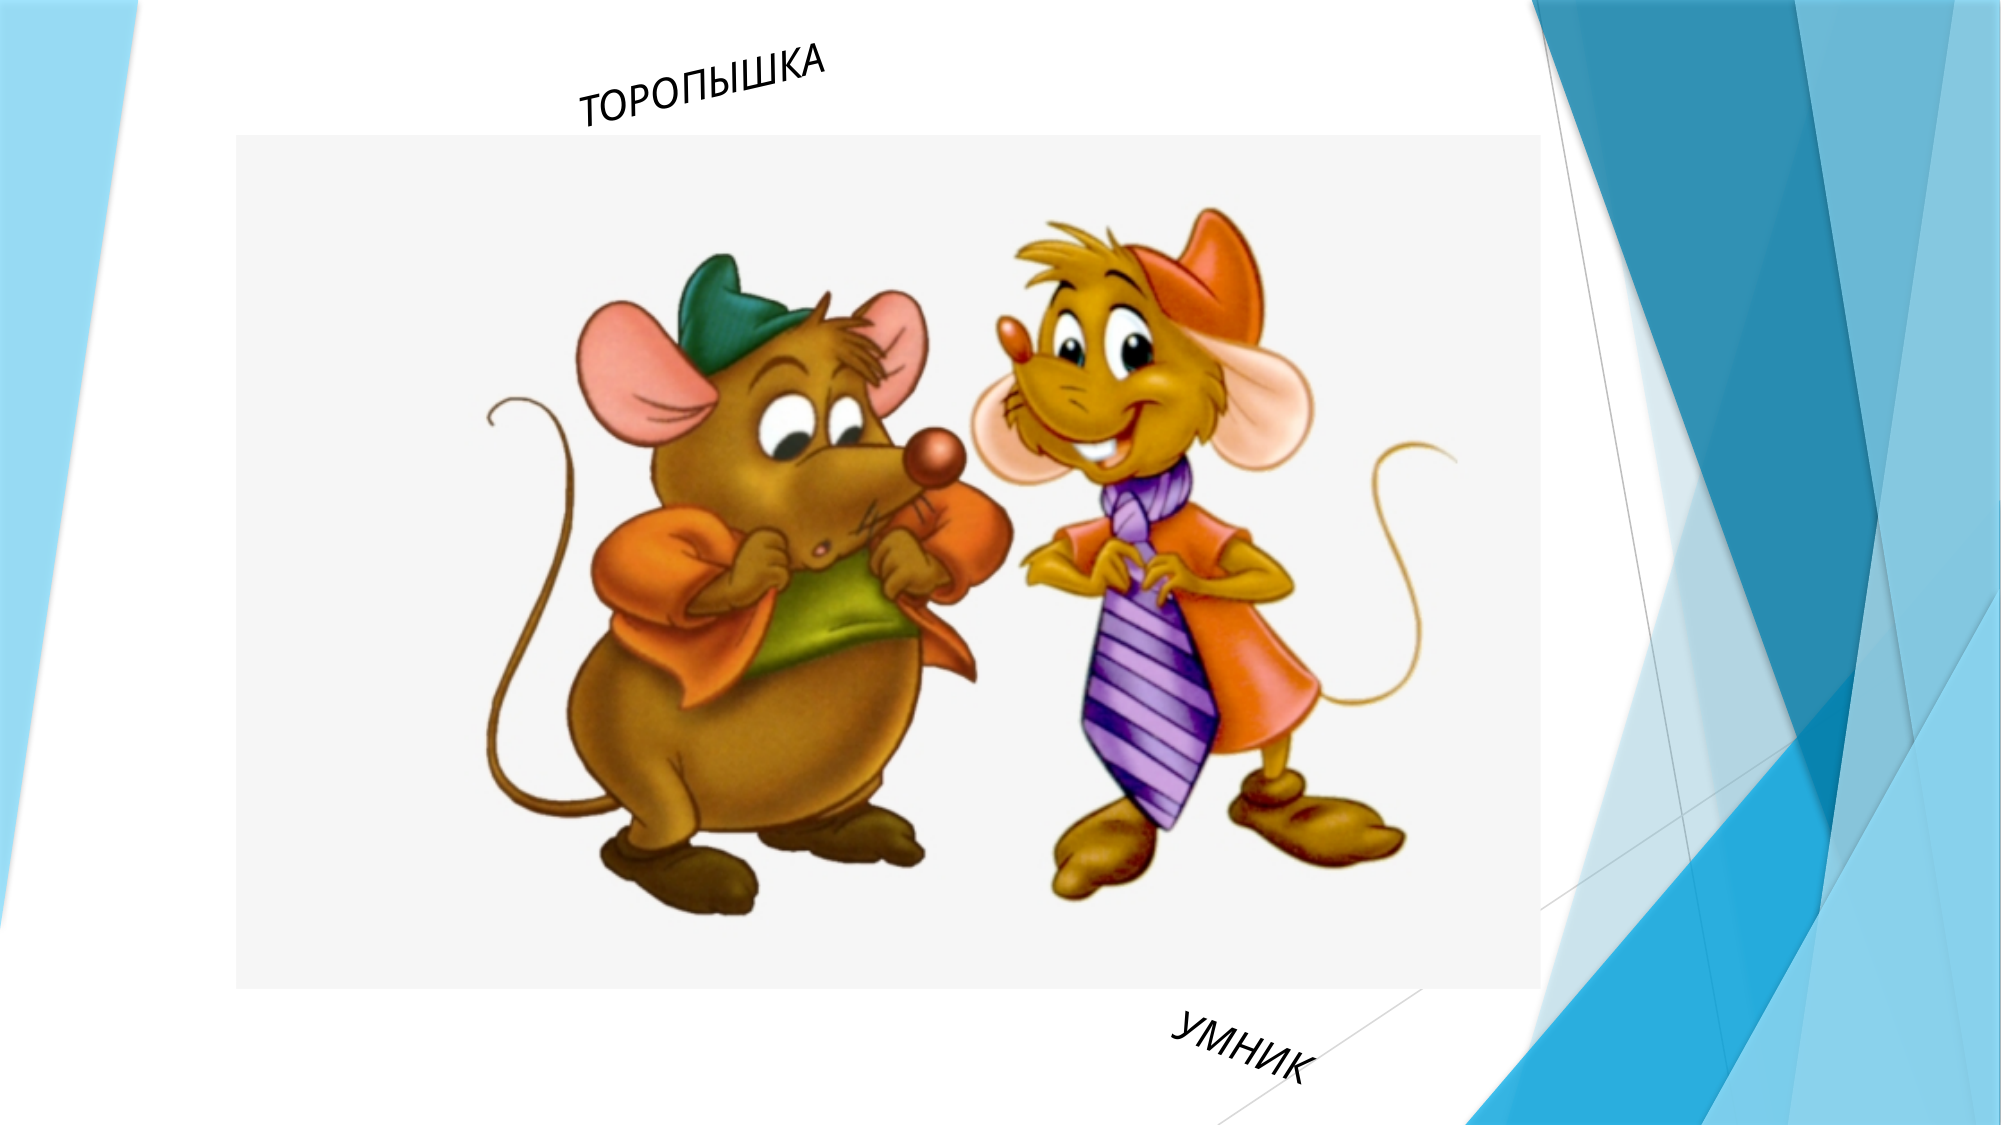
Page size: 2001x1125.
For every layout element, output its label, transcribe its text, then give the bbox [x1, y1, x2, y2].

text_box ТОРОПЫШКА [452, 0, 950, 134]
picture [235, 135, 1542, 990]
text_box УМНИК [1025, 999, 1537, 1125]
